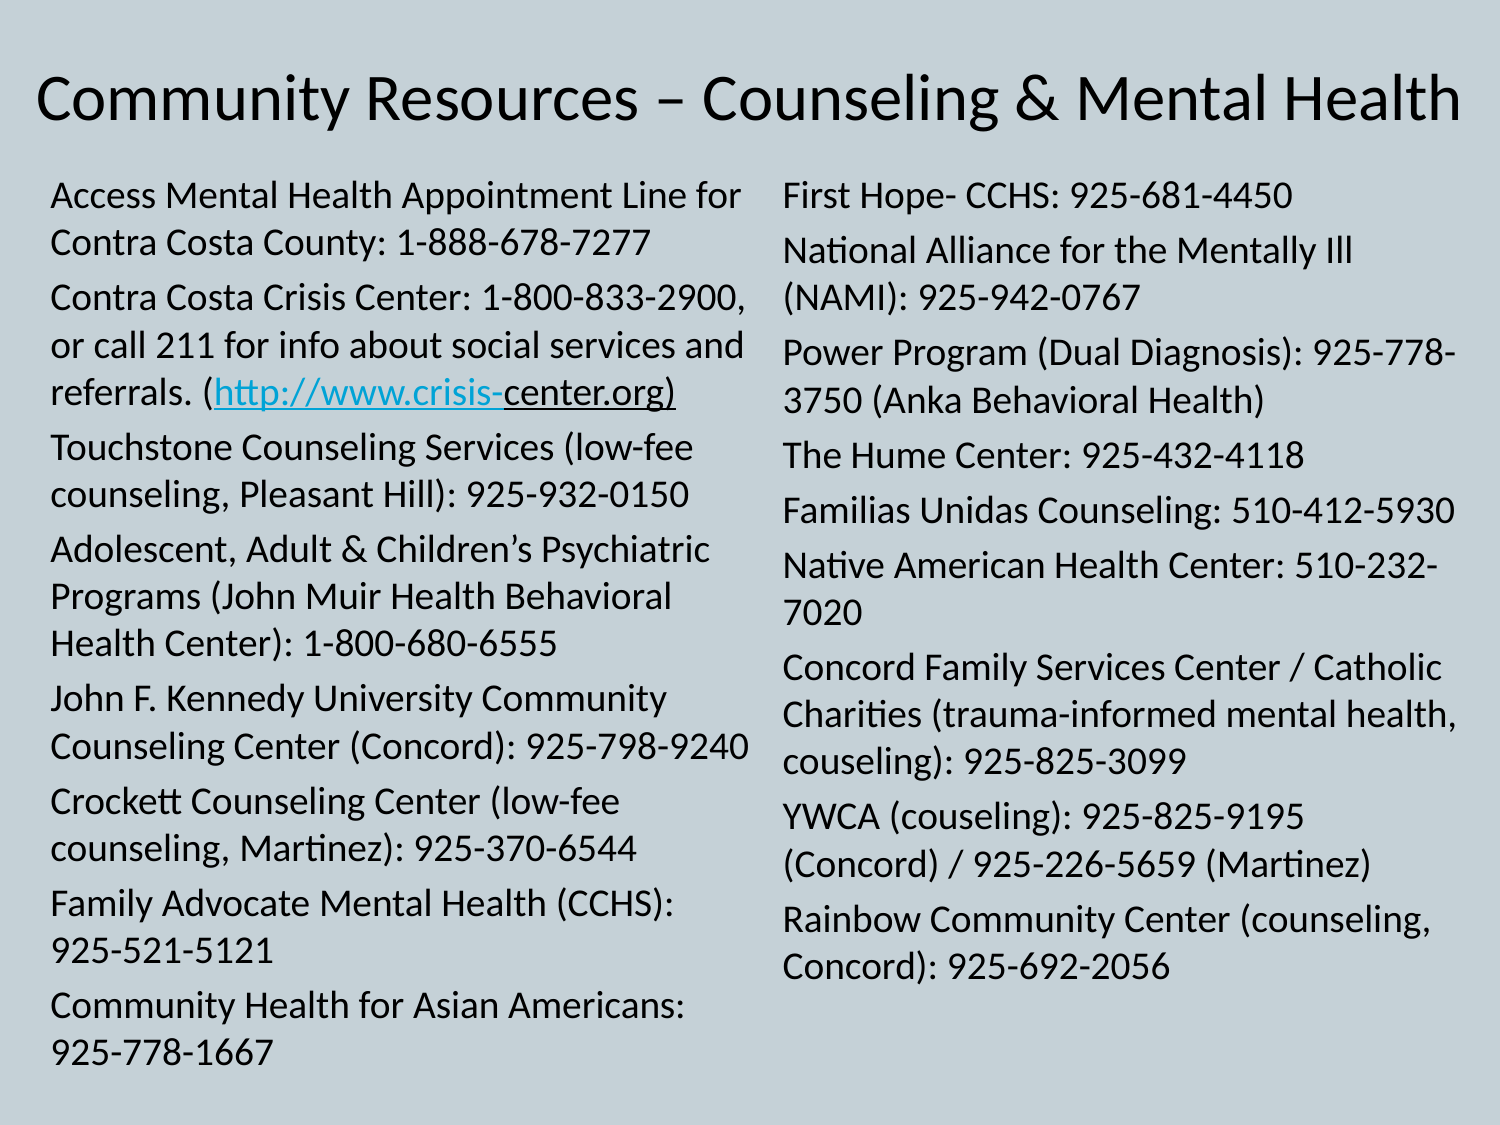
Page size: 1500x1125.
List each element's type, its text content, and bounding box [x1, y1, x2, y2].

list Access Mental Health Appointment Line for Contra Costa County: 1-888-678-7277 Contra Costa Crisis Center: 1-800-833-2900, or call 211 for info about social services and referrals. (http://www.crisis-center.org) Touchstone Counseling Services (low-fee counseling, Pleasant Hill): 925-932-0150 Adolescent, Adult & Children’s Psychiatric Programs (John Muir Health Behavioral Health Center): 1-800-680-6555 John F. Kennedy University Community Counseling Center (Concord): 925-798-9240 Crockett Counseling Center (low-fee counseling, Martinez): 925-370-6544 Family Advocate Mental Health (CCHS): 925-521-5121 Community Health for Asian Americans: 925-778-1667 First Hope- CCHS: 925-681-4450 National Alliance for the Mentally Ill (NAMI): 925-942-0767 Power Program (Dual Diagnosis): 925-778-3750 (Anka Behavioral Health) The Hume Center: 925-432-4118 Familias Unidas Counseling: 510-412-5930 Native American Health Center: 510-232-7020 Concord Family Services Center / Catholic Charities (trauma-informed mental health, couseling): 925-825-3099 YWCA (couseling): 925-825-9195 (Concord) / 925-226-5659 (Martinez) Rainbow Community Center (counseling, Concord): 925-692-2056 [35, 161, 1500, 1100]
title Community Resources – Counseling & Mental Health [0, 0, 1500, 188]
